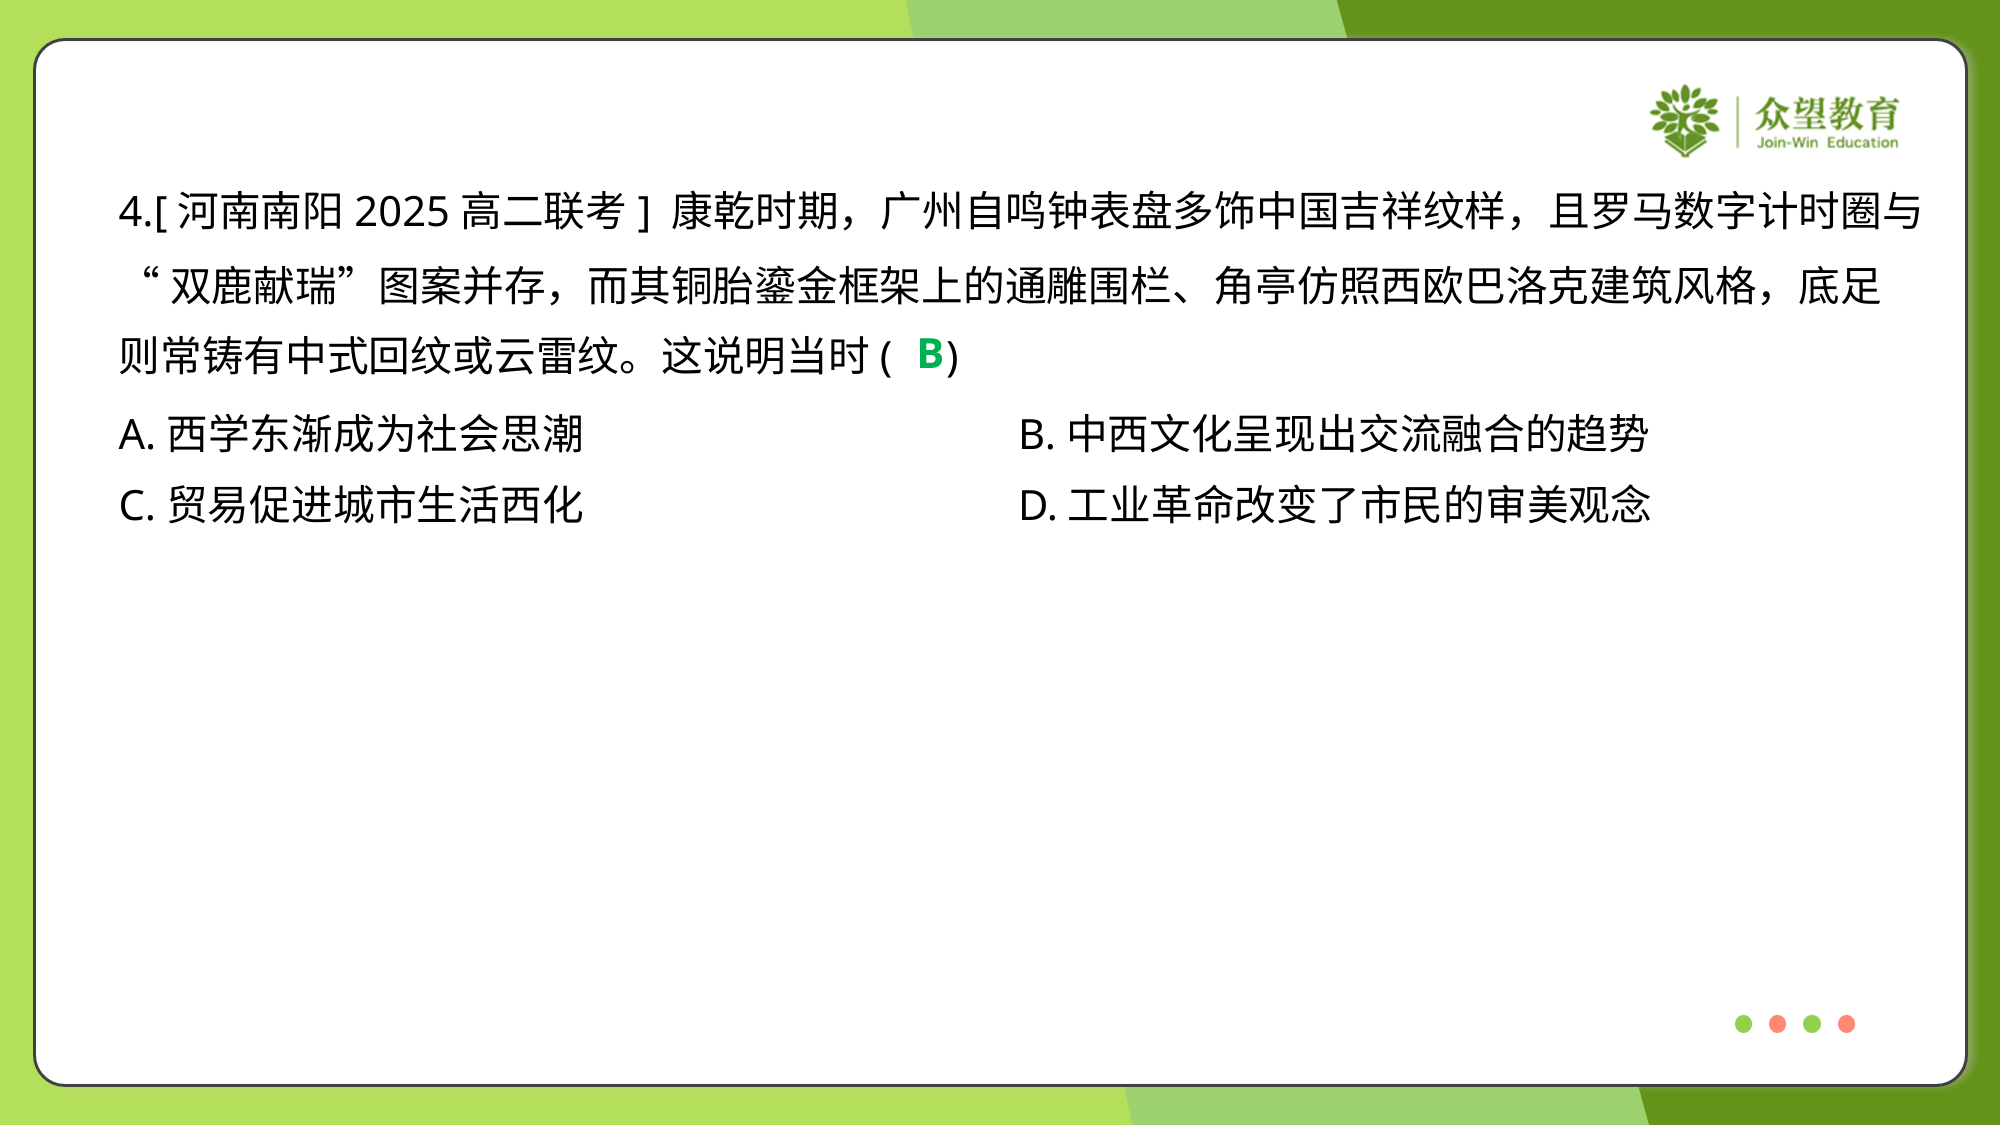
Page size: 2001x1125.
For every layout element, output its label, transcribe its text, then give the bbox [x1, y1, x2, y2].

text_box 4.[河南南阳2025高二联考] 康乾时期，广州自鸣钟表盘多饰中国吉祥纹样，且罗马数字计时圈与 “双鹿献瑞”图案并存，而其铜胎鎏金框架上的通雕围栏、角亭仿照西欧巴洛克建筑风格，底足 则常铸有中式回纹或云雷纹。这说明当时( ) [118, 159, 1883, 373]
picture [0, 0, 2000, 1125]
text_box B [901, 306, 960, 371]
text_box A.西学东渐成为社会思潮 B.中西文化呈现出交流融合的趋势 C.贸易促进城市生活西化 D.工业革命改变了市民的审美观念 [118, 382, 1883, 522]
